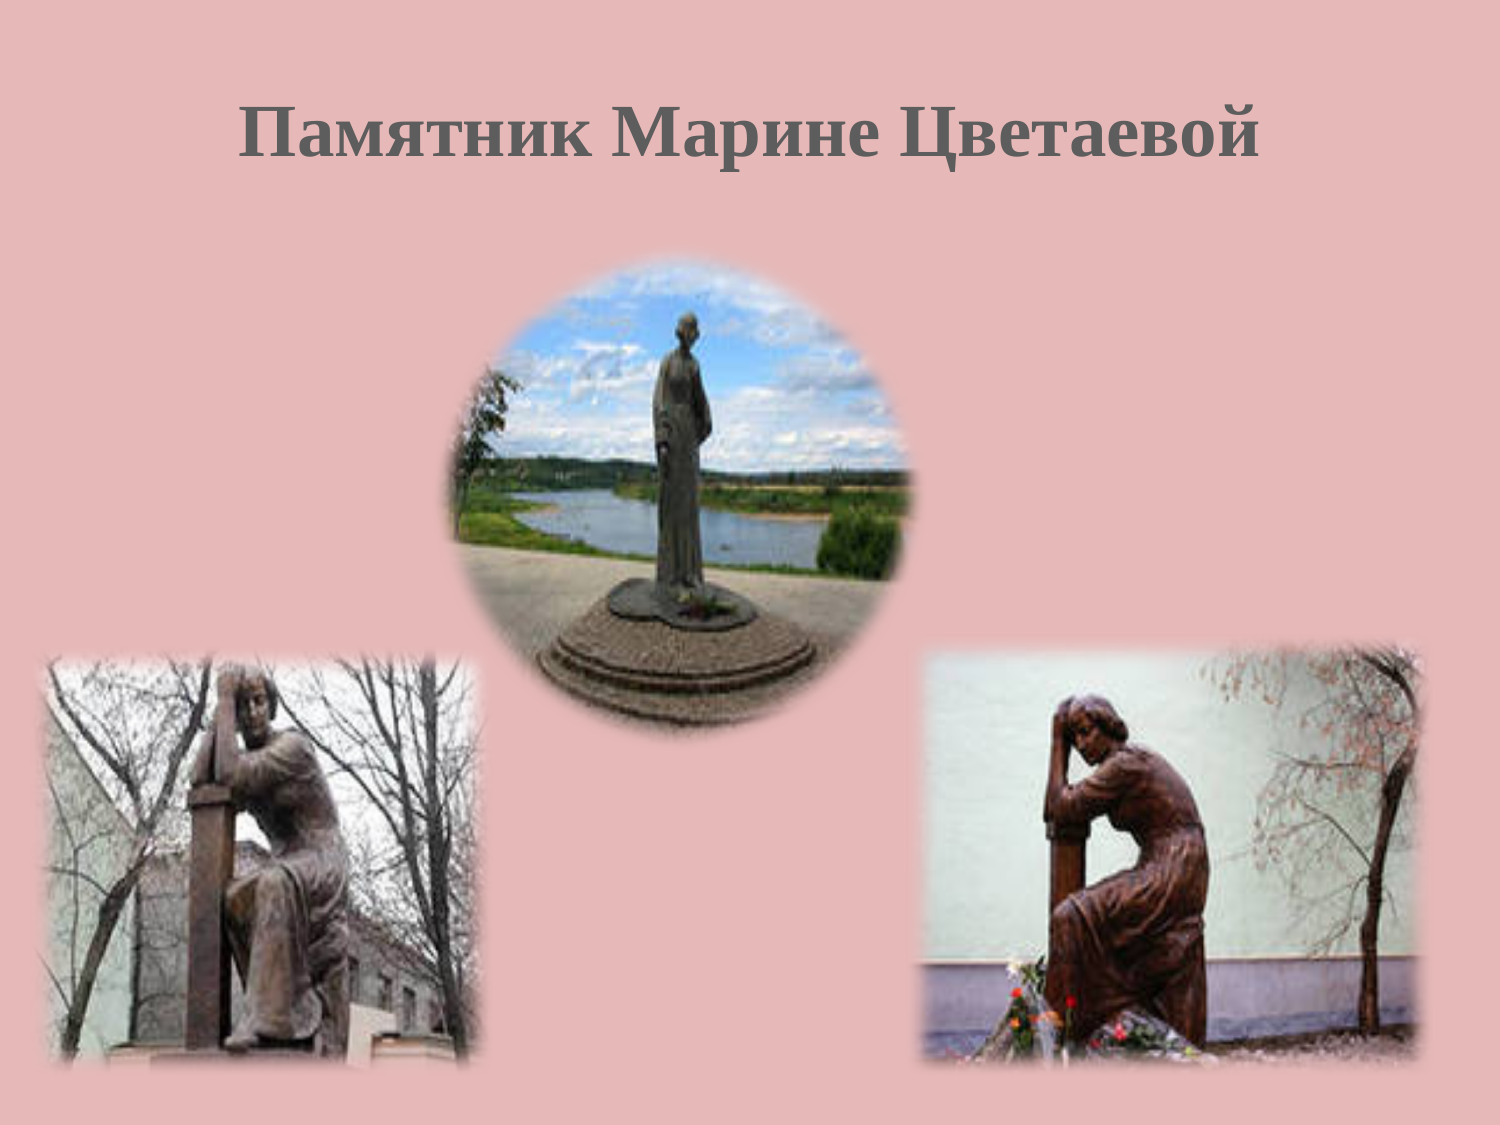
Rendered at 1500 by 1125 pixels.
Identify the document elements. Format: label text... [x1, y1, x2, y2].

picture [29, 644, 494, 1077]
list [430, 240, 928, 752]
picture [905, 633, 1434, 1077]
title Памятник Марине Цветаевой [75, 45, 1425, 209]
